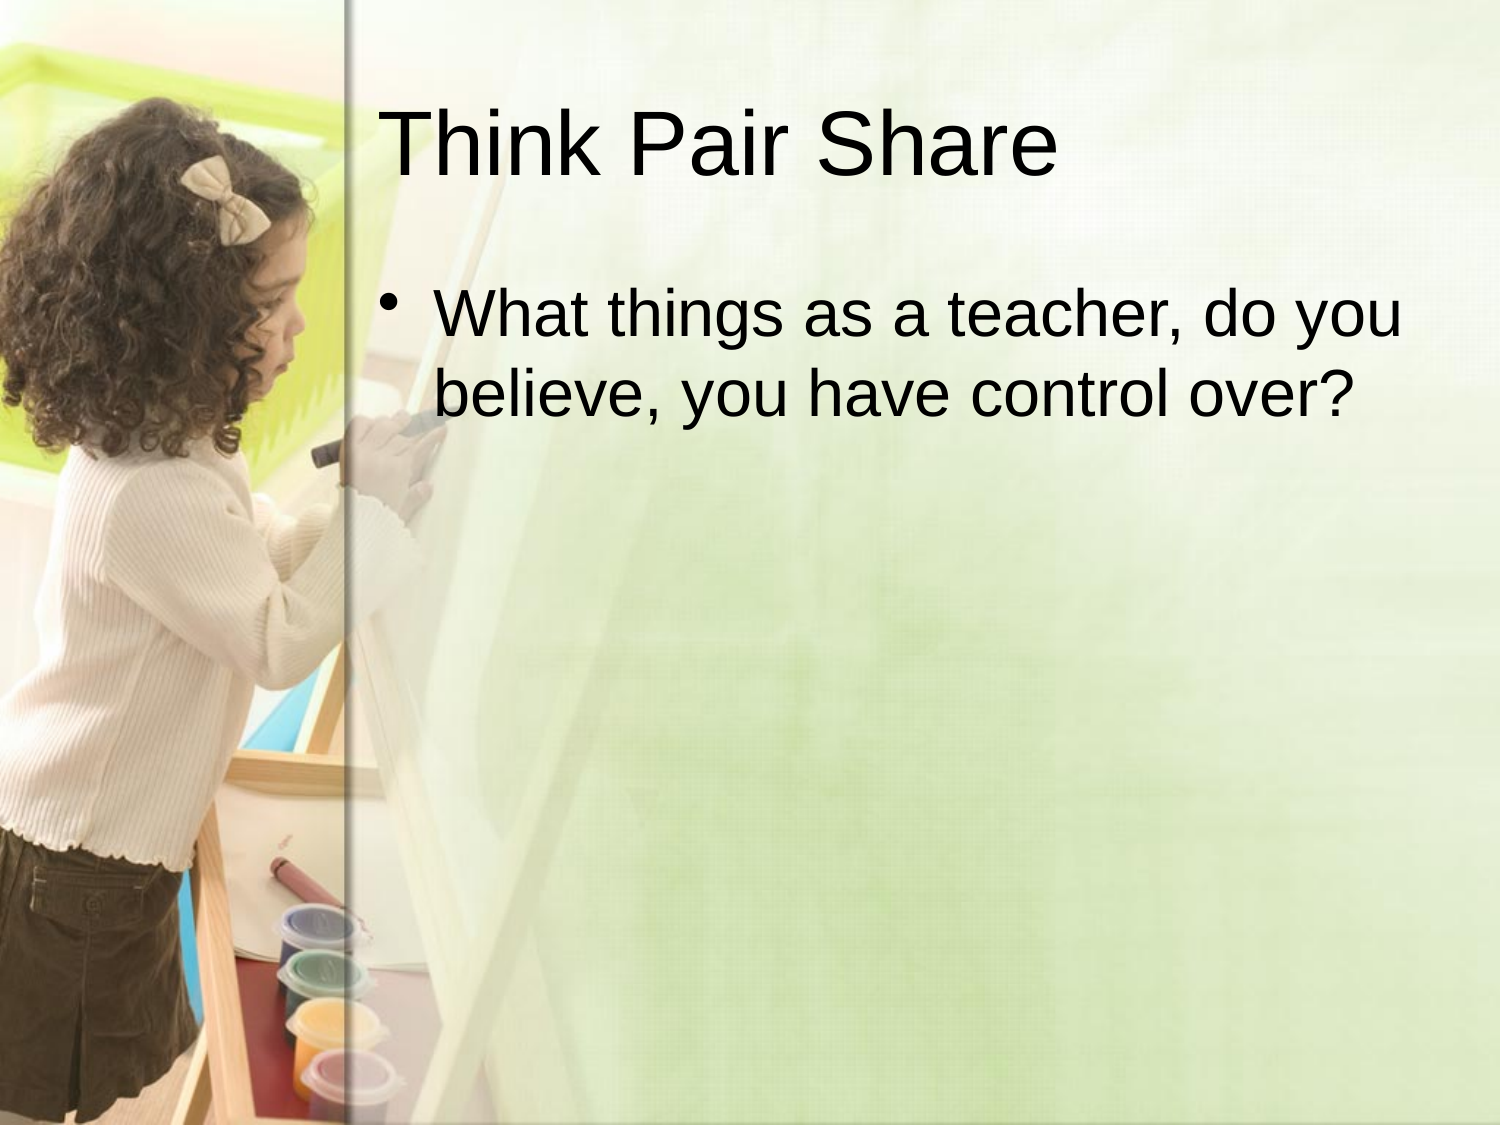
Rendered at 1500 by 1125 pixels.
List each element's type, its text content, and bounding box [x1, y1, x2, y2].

picture [0, 0, 1500, 1125]
list What things as a teacher, do you believe, you have control over? [362, 262, 1488, 1006]
title Think Pair Share [362, 44, 1488, 233]
